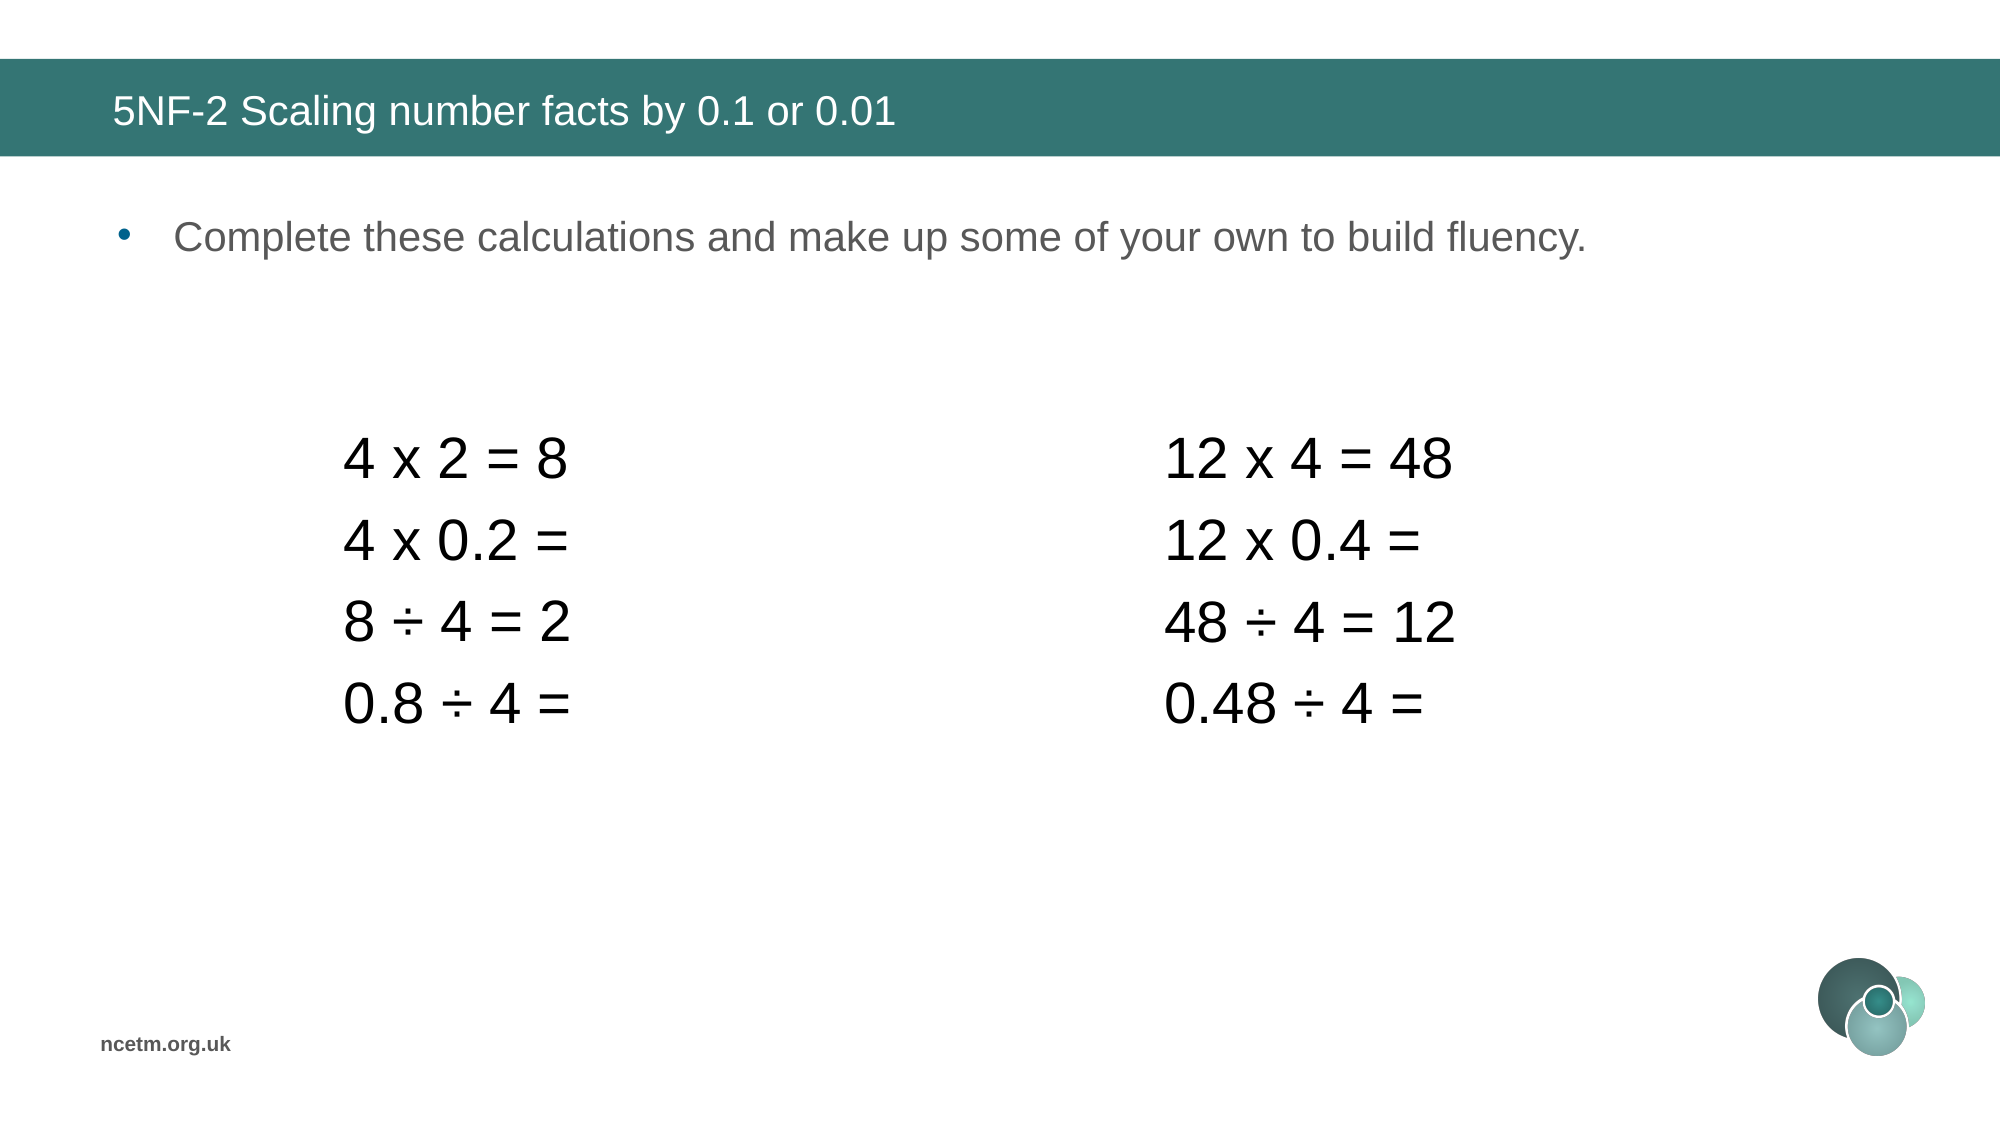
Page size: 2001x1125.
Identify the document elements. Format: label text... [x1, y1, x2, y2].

text_box Complete these calculations and make up some of your own to build fluency. [102, 202, 1898, 267]
title 5NF-2 Scaling number facts by 0.1 or 0.01 [97, 76, 1945, 147]
text_box 4 x 2 = 8 4 x 0.2 = 8 ÷ 4 = 2 0.8 ÷ 4 = [328, 412, 728, 906]
picture [1818, 958, 1925, 1056]
text_box 12 x 4 = 48 12 x 0.4 = 48 ÷ 4 = 12 0.48 ÷ 4 = [1149, 412, 1549, 825]
